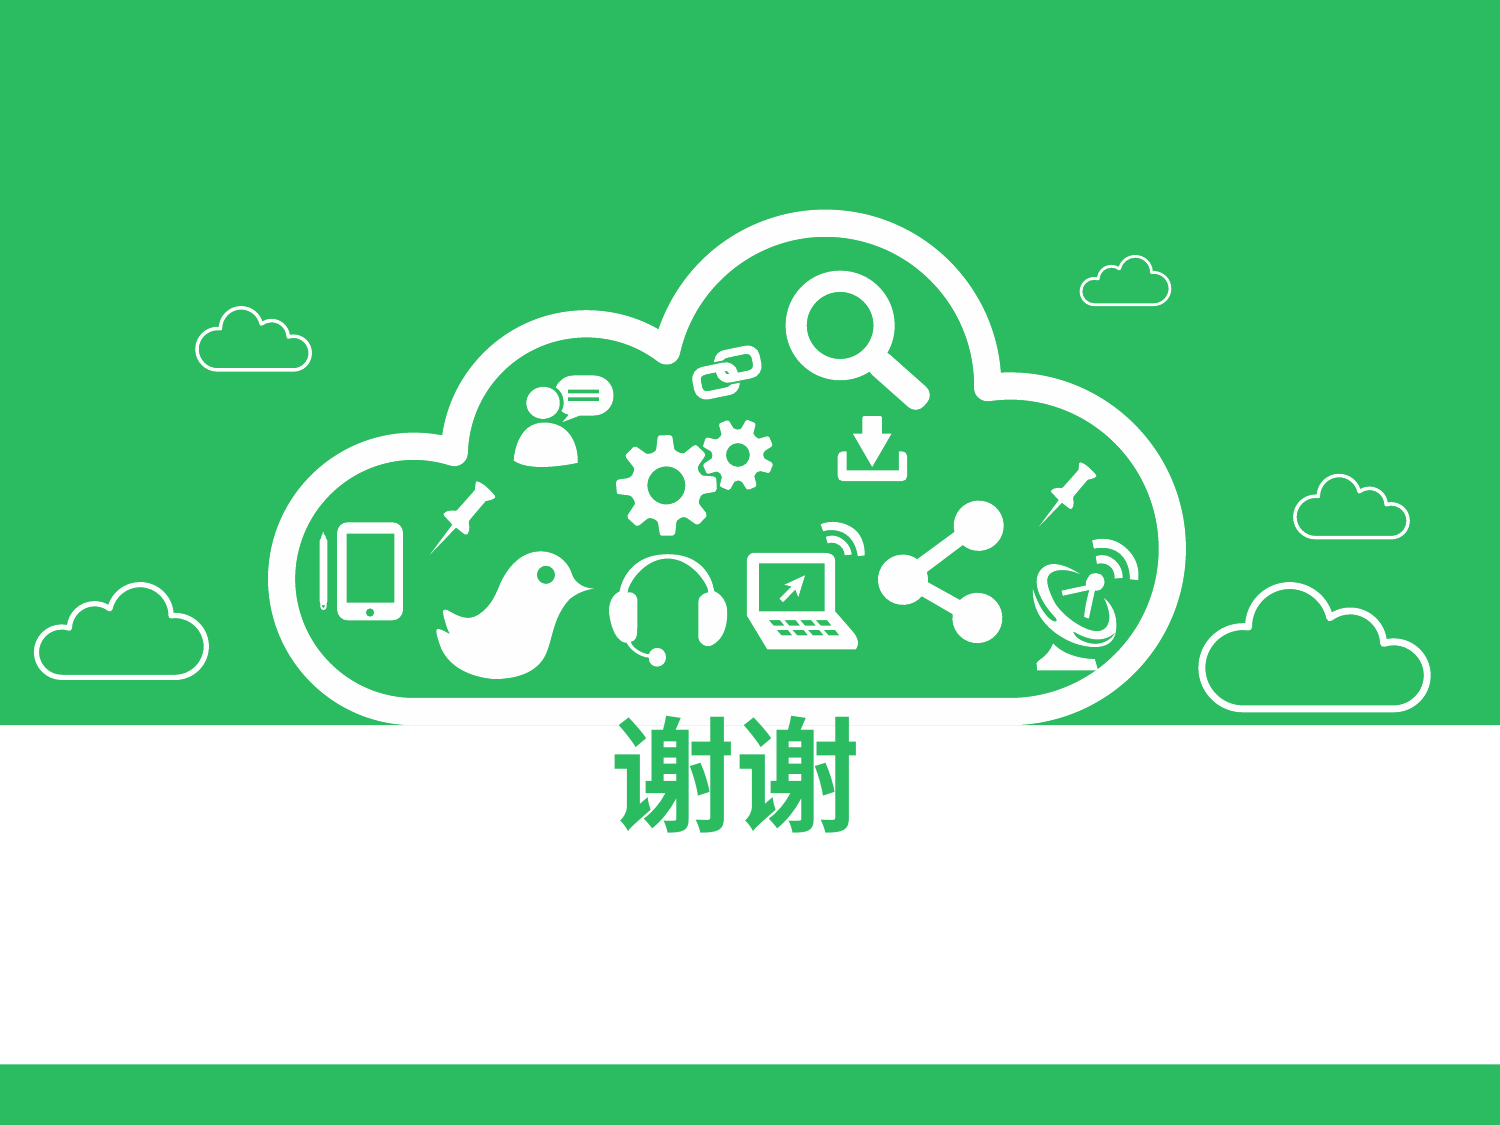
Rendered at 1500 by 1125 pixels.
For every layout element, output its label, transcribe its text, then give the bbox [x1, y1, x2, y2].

text_box 谢谢 [595, 689, 876, 855]
